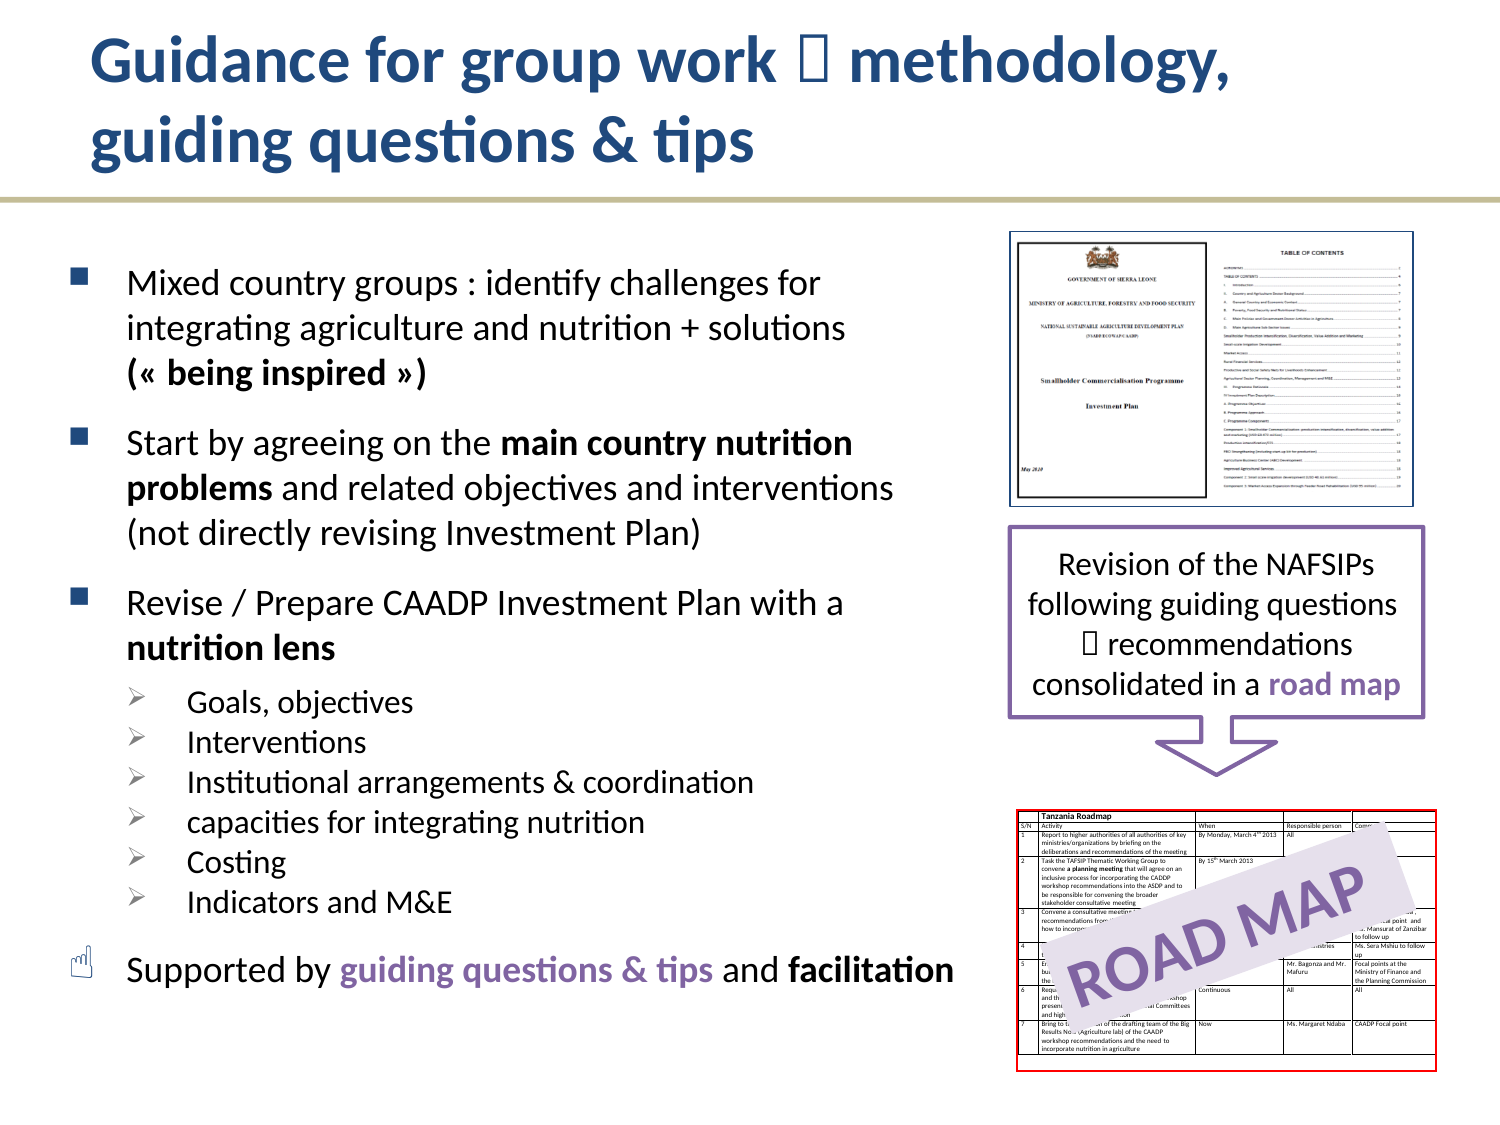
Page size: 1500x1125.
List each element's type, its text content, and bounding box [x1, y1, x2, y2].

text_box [1009, 231, 1414, 507]
list Mixed country groups : identify challenges for integrating agriculture and nutrition + solutions (« being inspired ») Start by agreeing on the main country nutrition problems and related objectives and interventions (not directly revising Investment Plan) Revise / Prepare CAADP Investment Plan with a nutrition lens Goals, objectives Interventions Institutional arrangements & coordination capacities for integrating nutrition Costing Indicators and M&E Supported by guiding questions & tips and facilitation [53, 250, 975, 1059]
text_box Revision of the NAFSIPs following guiding questions  recommendations consolidated in a road map [1007, 524, 1426, 777]
title Guidance for group work  methodology, guiding questions & tips [75, 19, 1424, 173]
picture [1017, 810, 1436, 1071]
